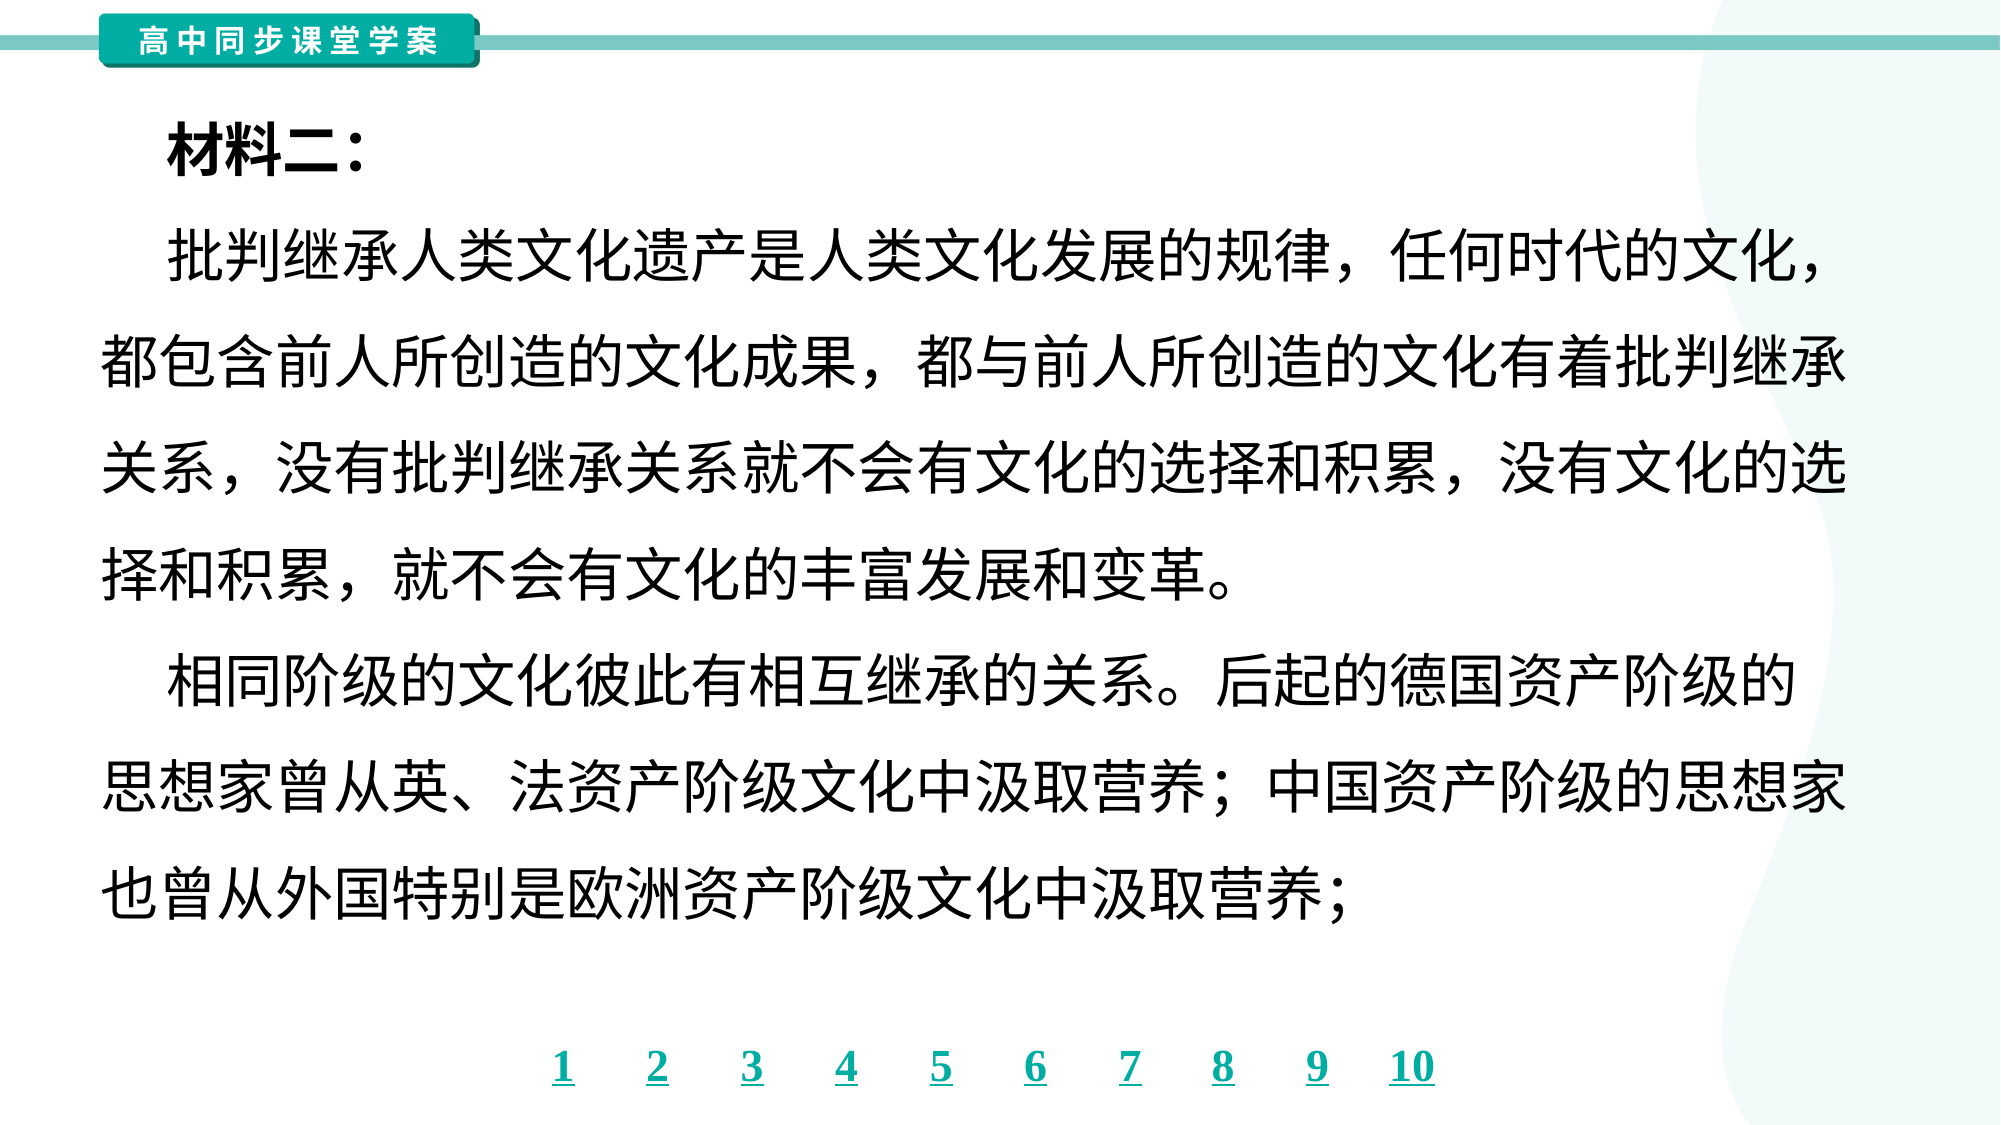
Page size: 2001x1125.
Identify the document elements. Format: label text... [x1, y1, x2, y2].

text_box 材料二： 批判继承人类文化遗产是人类文化发展的规律，任何时代的文化， 都包含前人所创造的文化成果，都与前人所创造的文化有着批判继承 关系，没有批判继承关系就不会有文化的选择和积累，没有文化的选 择和积累，就不会有文化的丰富发展和变革。 相同阶级的文化彼此有相互继承的关系。后起的德国资产阶级的 思想家曾从英、法资产阶级文化中汲取营养；中国资产阶级的思想家 也曾从外国特别是欧洲资产阶级文化中汲取营养； [100, 76, 1899, 927]
picture [0, 0, 2000, 1125]
